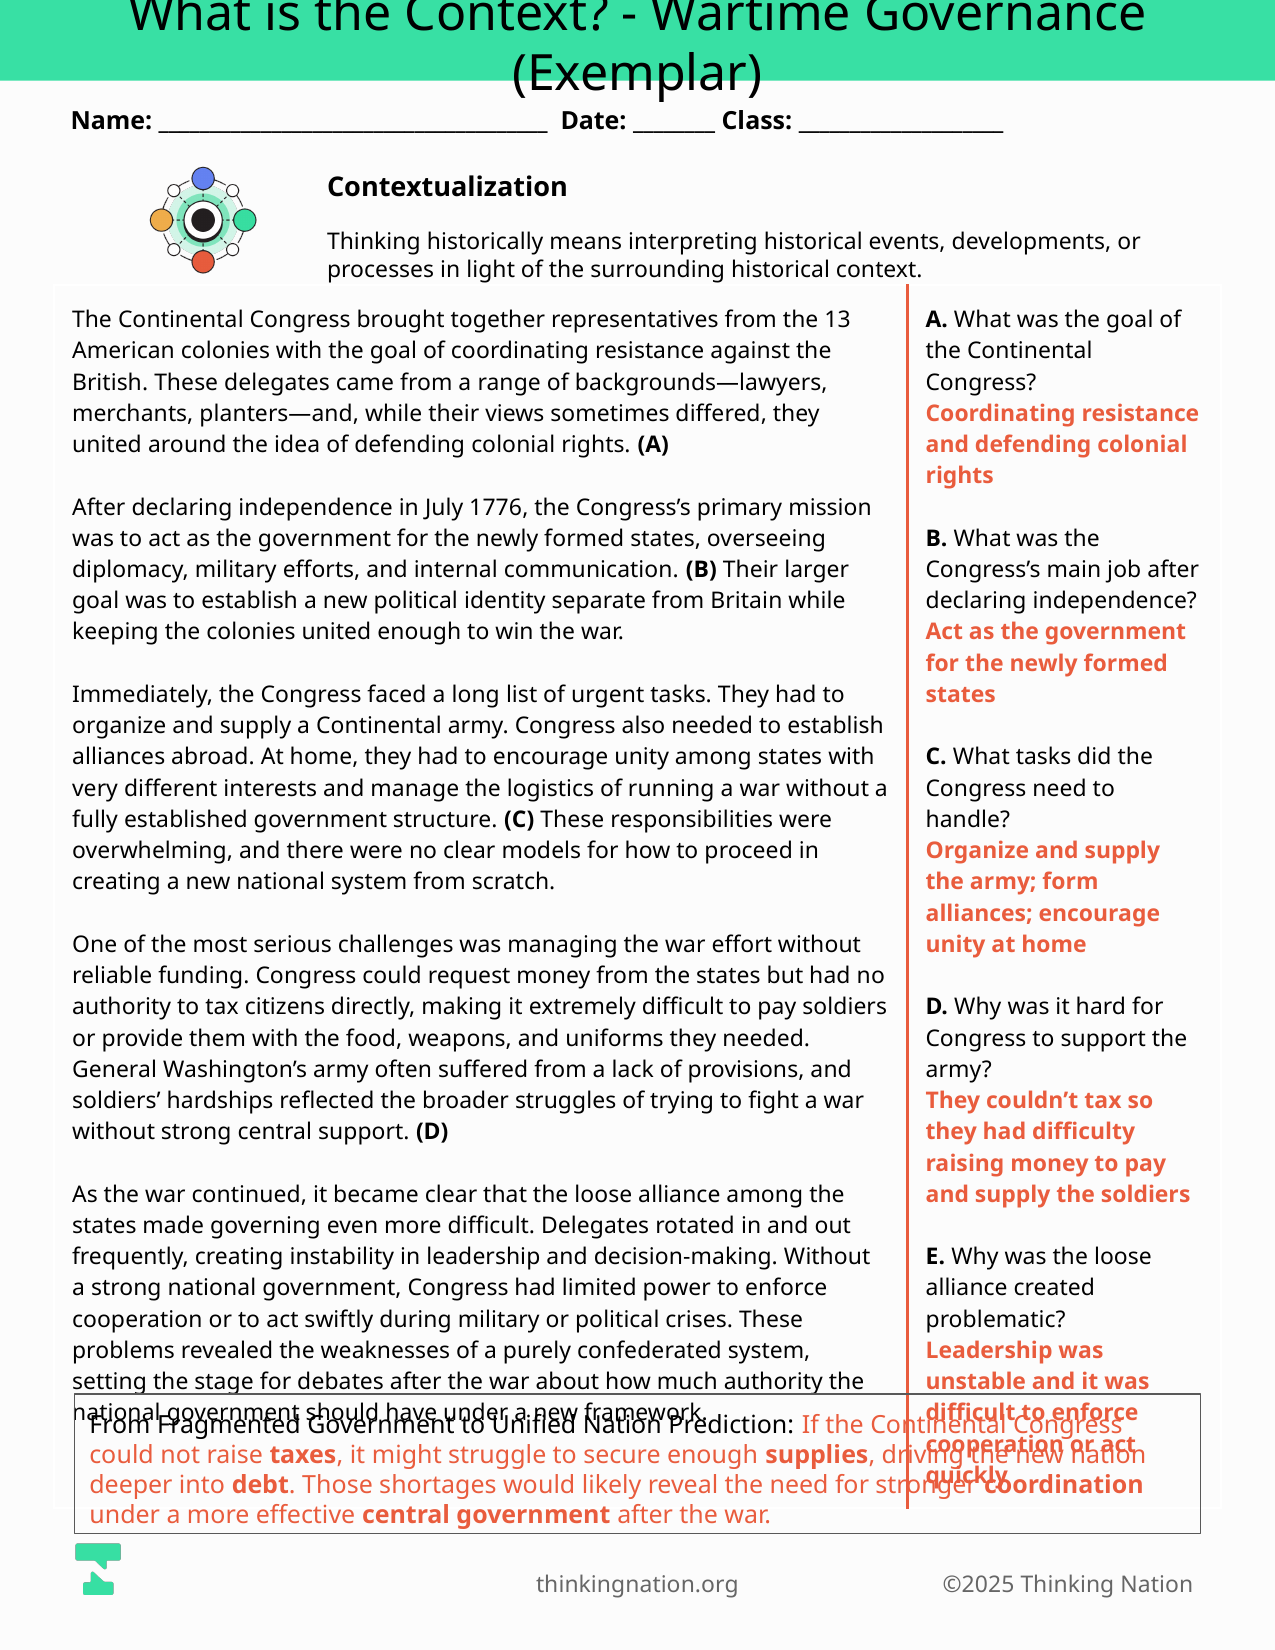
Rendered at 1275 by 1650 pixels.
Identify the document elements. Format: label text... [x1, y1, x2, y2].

text_box ©2025 Thinking Nation [907, 1553, 1210, 1605]
text_box Name: ______________________________________ Date: ________ Class: ____________________ [55, 89, 1223, 149]
text_box thinkingnation.org [486, 1553, 789, 1605]
picture [133, 149, 273, 290]
text_box From Fragmented Government to Unified Nation Prediction: If the Continental Congress could not raise taxes, it might struggle to secure enough supplies, driving the new nation deeper into debt. Those shortages would likely reveal the need for stronger coordination under a more effective central government after the war. [74, 1393, 1201, 1534]
table_header A. What was the goal of the Continental Congress? Coordinating resistance and defending colonial rights B. What was the Congress’s main job after declaring independence? Act as the government for the newly formed states C. What tasks did the Congress need to handle? Organize and supply the army; form alliances; encourage unity at home D. Why was it hard for Congress to support the army? They couldn’t tax so they had difficulty raising money to pay and supply the soldiers E. Why was the loose alliance created problematic? Leadership was unstable and it was difficult to enforce cooperation or act quickly [909, 286, 1220, 1507]
text_box What is the Context? - Wartime Governance (Exemplar) [0, 0, 1275, 81]
text_box Contextualization Thinking historically means interpreting historical events, developments, or processes in light of the surrounding historical context. [308, 150, 1201, 290]
table_header The Continental Congress brought together representatives from the 13 American colonies with the goal of coordinating resistance against the British. These delegates came from a range of backgrounds—lawyers, merchants, planters—and, while their views sometimes differed, they united around the idea of defending colonial rights. (A) After declaring independence in July 1776, the Congress’s primary mission was to act as the government for the newly formed states, overseeing diplomacy, military efforts, and internal communication. (B) Their larger goal was to establish a new political identity separate from Britain while keeping the colonies united enough to win the war. Immediately, the Congress faced a long list of urgent tasks. They had to organize and supply a Continental army. Congress also needed to establish alliances abroad. At home, they had to encourage unity among states with very different interests and manage the logistics of running a war without a fully established government structure. (C) These responsibilities were overwhelming, and there were no clear models for how to proceed in creating a new national system from scratch. One of the most serious challenges was managing the war effort without reliable funding. Congress could request money from the states but had no authority to tax citizens directly, making it extremely difficult to pay soldiers or provide them with the food, weapons, and uniforms they needed. General Washington’s army often suffered from a lack of provisions, and soldiers’ hardships reflected the broader struggles of trying to fight a war without strong central support. (D) As the war continued, it became clear that the loose alliance among the states made governing even more difficult. Delegates rotated in and out frequently, creating instability in leadership and decision-making. Without a strong national government, Congress had limited power to enforce cooperation or to act swiftly during military or political crises. These problems revealed the weaknesses of a purely confederated system, setting the stage for debates after the war about how much authority the national government should have under a new framework. [55, 286, 906, 1507]
picture [62, 1533, 134, 1605]
